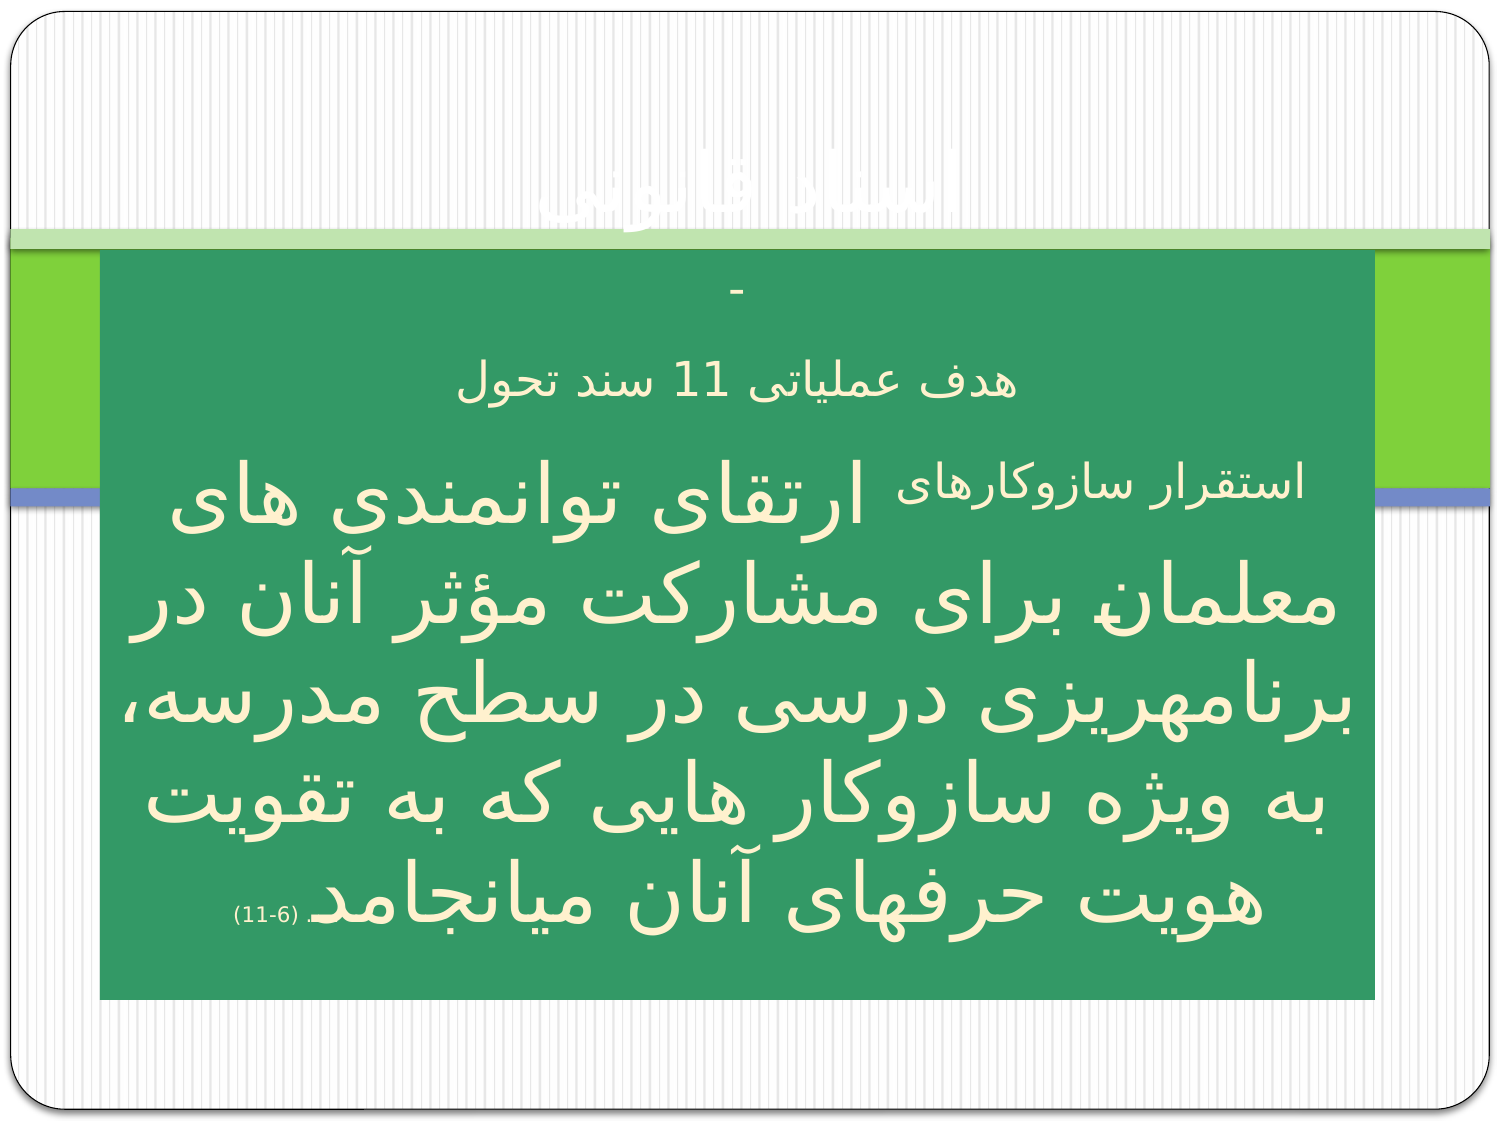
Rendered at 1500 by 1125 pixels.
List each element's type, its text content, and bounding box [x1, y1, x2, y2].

subtitle - هدف عملیاتی 11 سند تحول استقرار سازوکارهای ارتقای توانمندی های معلمان برای مشارکت مؤثر آنان در برنامه‏ریزی درسی در سطح مدرسه، به ویژه سازوکار هایی که به تقویت هویت حرفه‏ای آنان می‏انجامد. (6-11) [99, 249, 1375, 1000]
title اسناد قانونی [112, 62, 1388, 304]
